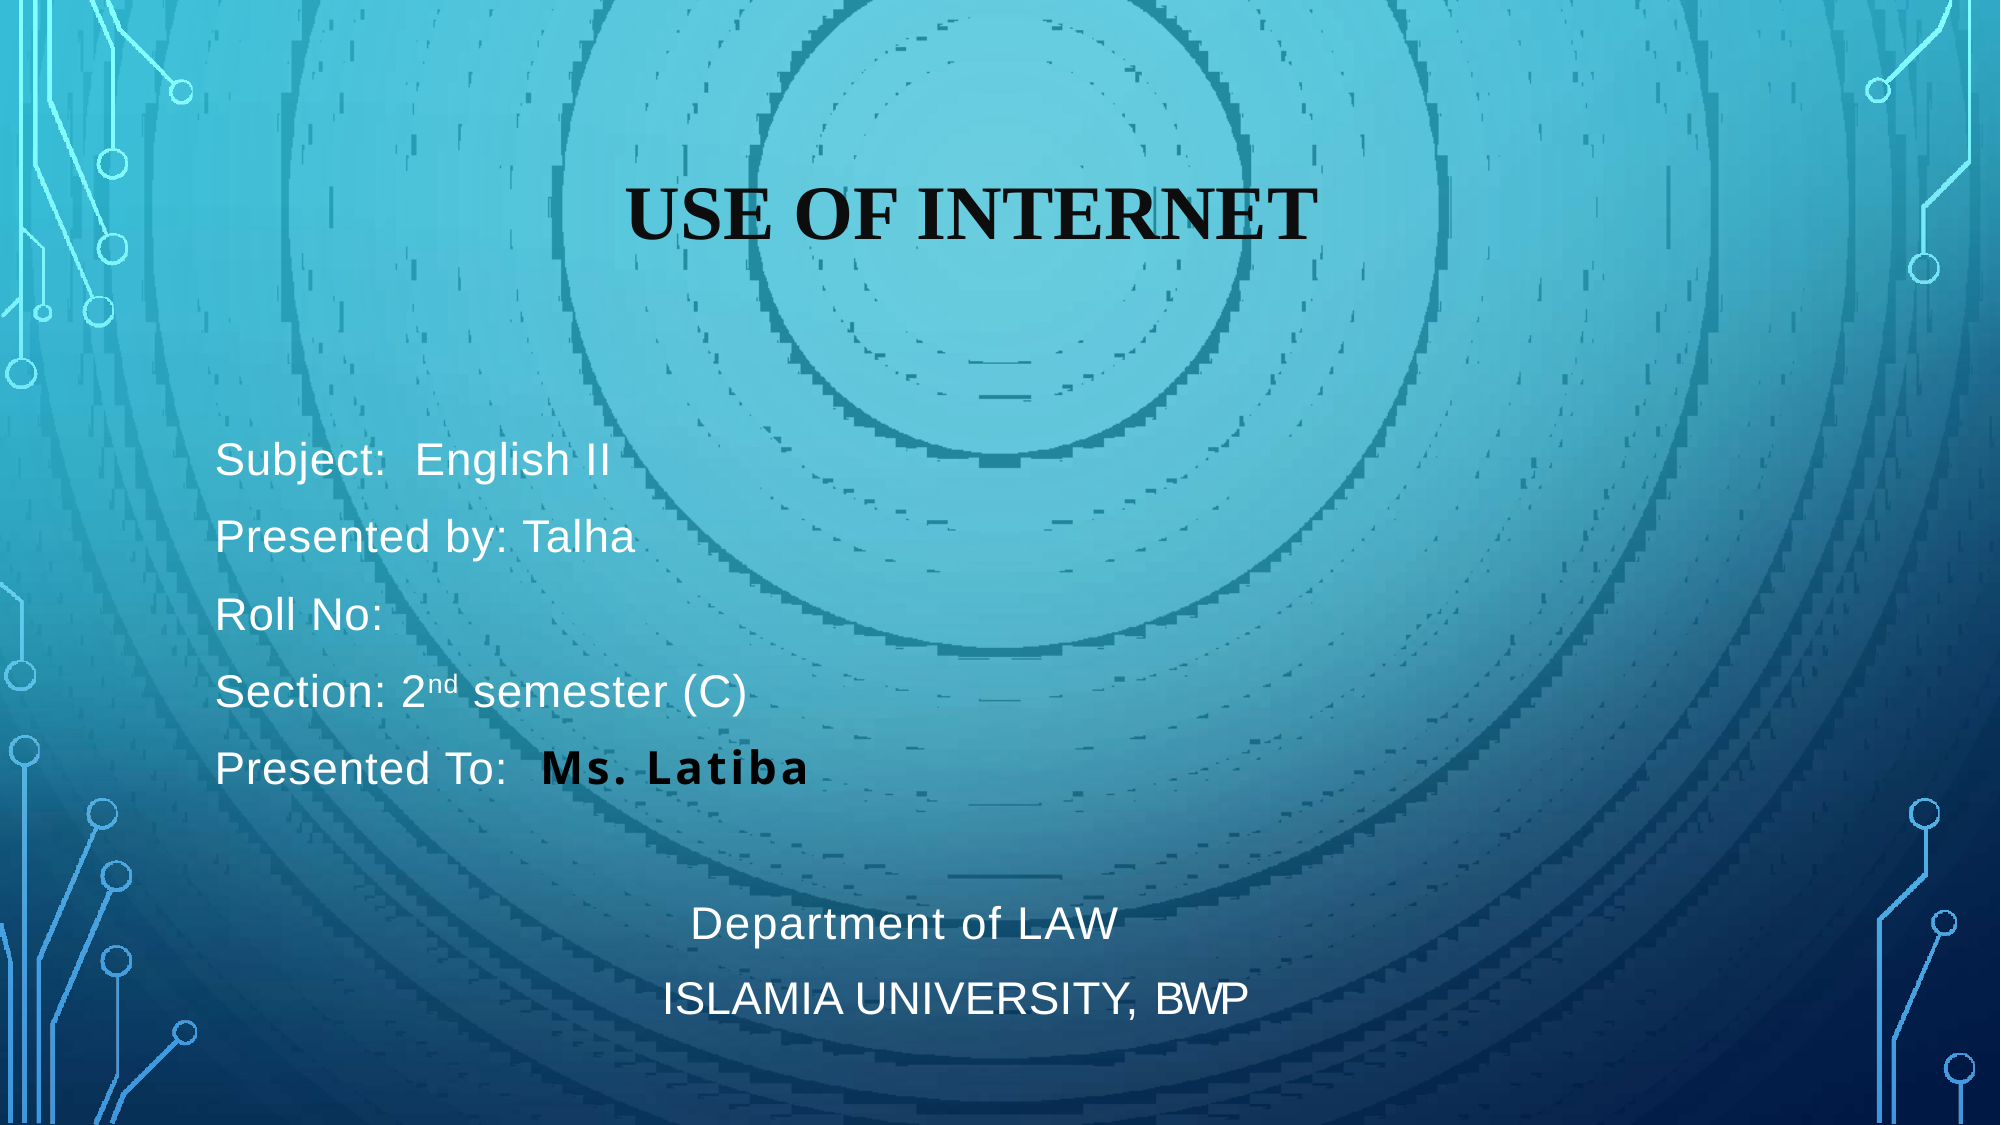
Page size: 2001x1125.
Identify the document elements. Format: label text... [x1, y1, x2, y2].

title USE OF INTERNET [624, 162, 1470, 260]
picture [0, 0, 2000, 1125]
text_box Subject: English II Presented by: Talha Roll No: Section: 2nd semester (C) Presented To: Ms. Latiba Department of LAW ISLAMIA UNIVERSITY, BWP [212, 407, 1675, 1025]
